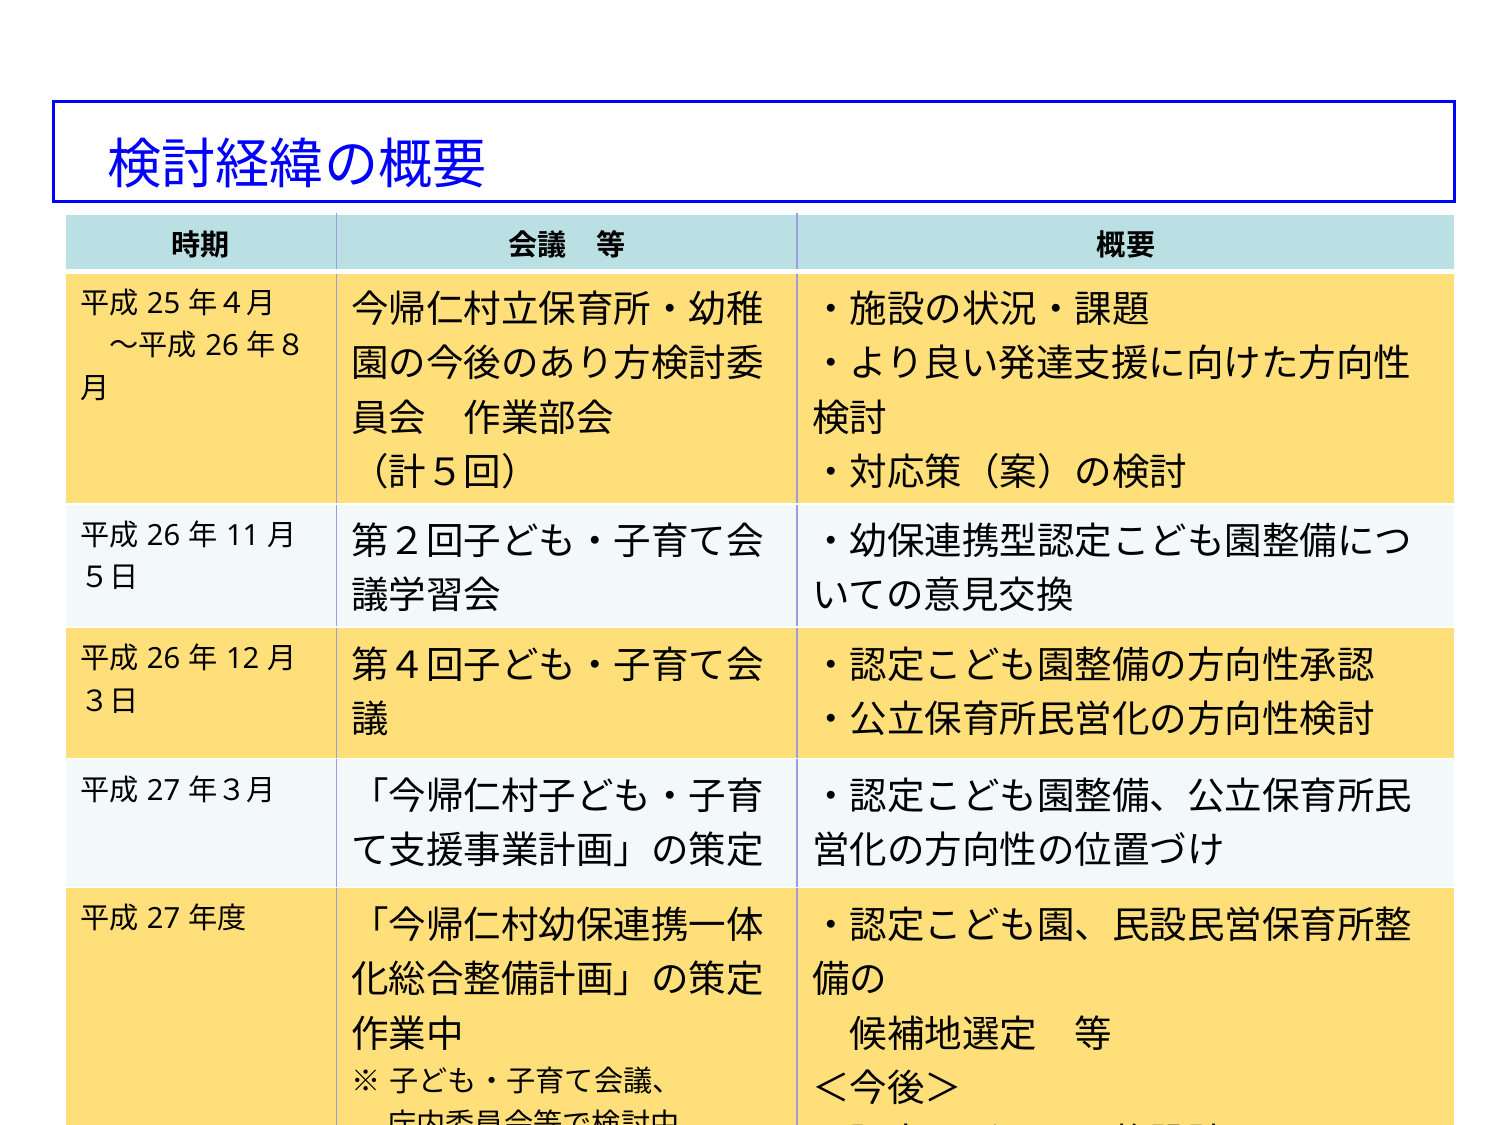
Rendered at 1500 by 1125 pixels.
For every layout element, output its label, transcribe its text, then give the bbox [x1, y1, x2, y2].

table_cell 平成25年４月 ～平成26年８月 [66, 274, 336, 503]
table_header 時期 [66, 215, 336, 269]
table_cell 「今帰仁村幼保連携一体化総合整備計画」の策定作業中 ※子ども・子育て会議、 庁内委員会等で検討中 [337, 888, 796, 1125]
table_cell ・認定こども園整備の方向性承認 ・公立保育所民営化の方向性検討 [798, 628, 1454, 758]
table_cell 第２回子ども・子育て会議学習会 [337, 505, 796, 626]
table_cell ・認定こども園整備、公立保育所民営化の方向性の位置づけ [798, 759, 1454, 887]
table_cell ・幼保連携型認定こども園整備についての意見交換 [798, 505, 1454, 626]
table_cell ・認定こども園、民設民営保育所整備の 候補地選定 等 ＜今後＞ ・認定こども園の施設計画 ・民設民営保育所の方針作成等 [798, 888, 1454, 1125]
table_cell 第４回子ども・子育て会議 [337, 628, 796, 758]
table_header 概要 [798, 215, 1454, 269]
table_cell 平成27年度 [66, 888, 336, 1125]
table_cell ・施設の状況・課題 ・より良い発達支援に向けた方向性検討 ・対応策（案）の検討 [798, 274, 1454, 503]
table_cell 「今帰仁村子ども・子育て支援事業計画」の策定 [337, 759, 796, 887]
table_cell 平成26年11月５日 [66, 505, 336, 626]
table_cell 今帰仁村立保育所・幼稚園の今後のあり方検討委員会 作業部会 （計５回） [337, 274, 796, 503]
table_cell 平成26年12月３日 [66, 628, 336, 758]
table_header 会議 等 [337, 215, 796, 269]
table_cell 平成27年３月 [66, 759, 336, 887]
text_box 検討経緯の概要 [53, 101, 1455, 202]
